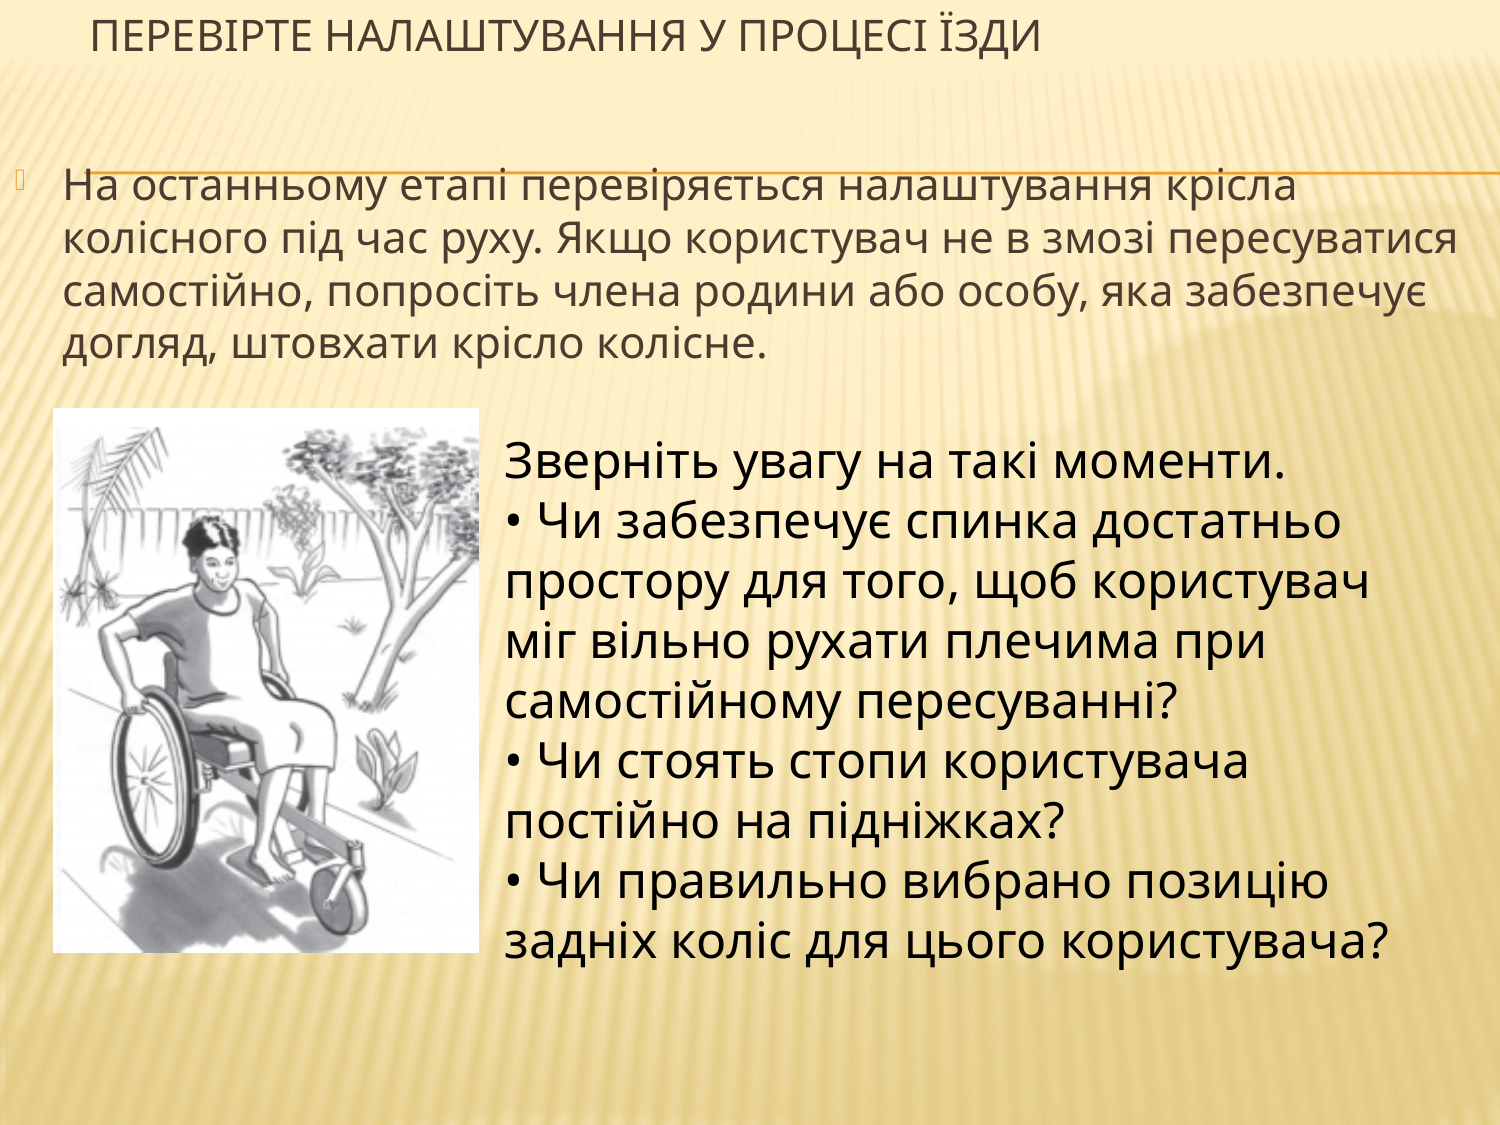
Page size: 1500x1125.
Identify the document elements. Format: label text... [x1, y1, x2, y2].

picture [52, 408, 479, 953]
list На останньому етапі перевіряється налаштування крісла колісного під час руху. Якщо користувач не в змозі пересуватися самостійно, попросіть члена родини або особу, яка забезпечує догляд, штовхати крісло колісне. [0, 149, 1500, 379]
text_box Зверніть увагу на такі моменти. • Чи забезпечує спинка достатньо простору для того, щоб користувач міг вільно рухати плечима при самостійному пересуванні? • Чи стоять стопи користувача постійно на підніжках? • Чи правильно вибрано позицію задніх коліс для цього користувача? [490, 420, 1447, 976]
title Перевірте налаштування у процесі їзди [75, 0, 1500, 69]
